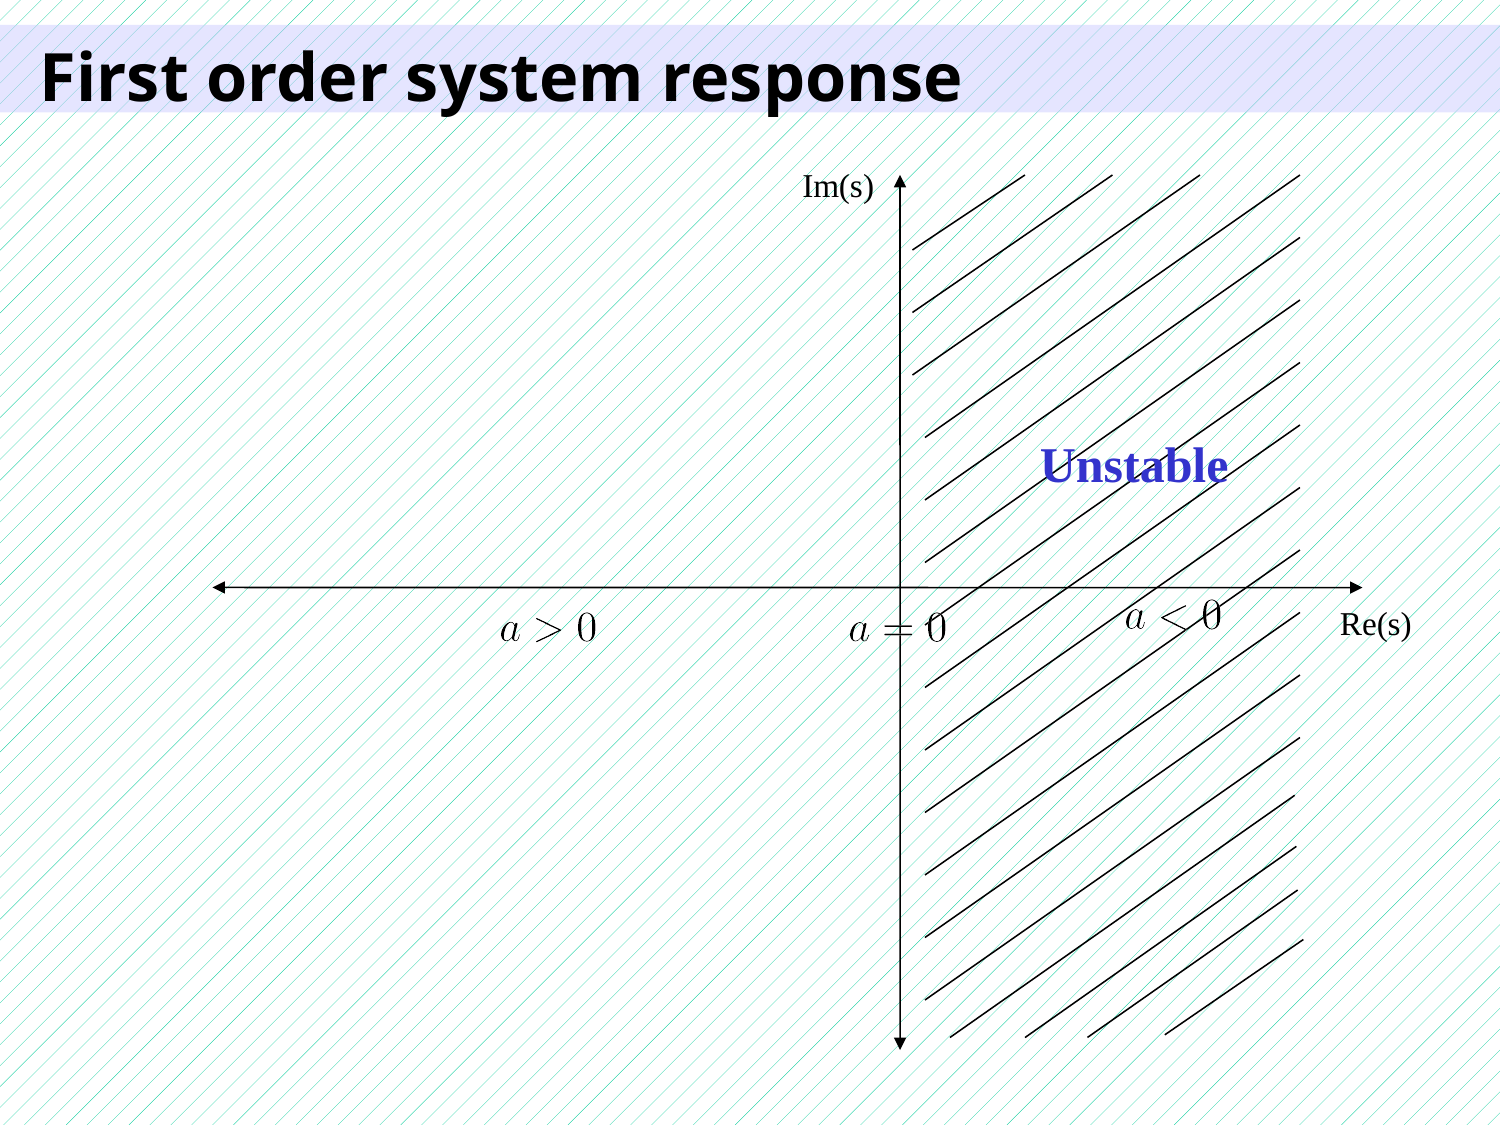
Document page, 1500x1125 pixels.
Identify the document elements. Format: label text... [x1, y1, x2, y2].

title First order system response [24, 24, 1476, 126]
picture [499, 612, 597, 646]
text_box [893, 650, 907, 1051]
picture [849, 612, 947, 642]
text_box Unstable [1024, 424, 1263, 500]
text_box Re(s) [1324, 594, 1475, 650]
text_box [212, 581, 978, 594]
text_box [1248, 581, 1363, 594]
picture [1124, 599, 1222, 634]
text_box Im(s) [787, 157, 938, 212]
